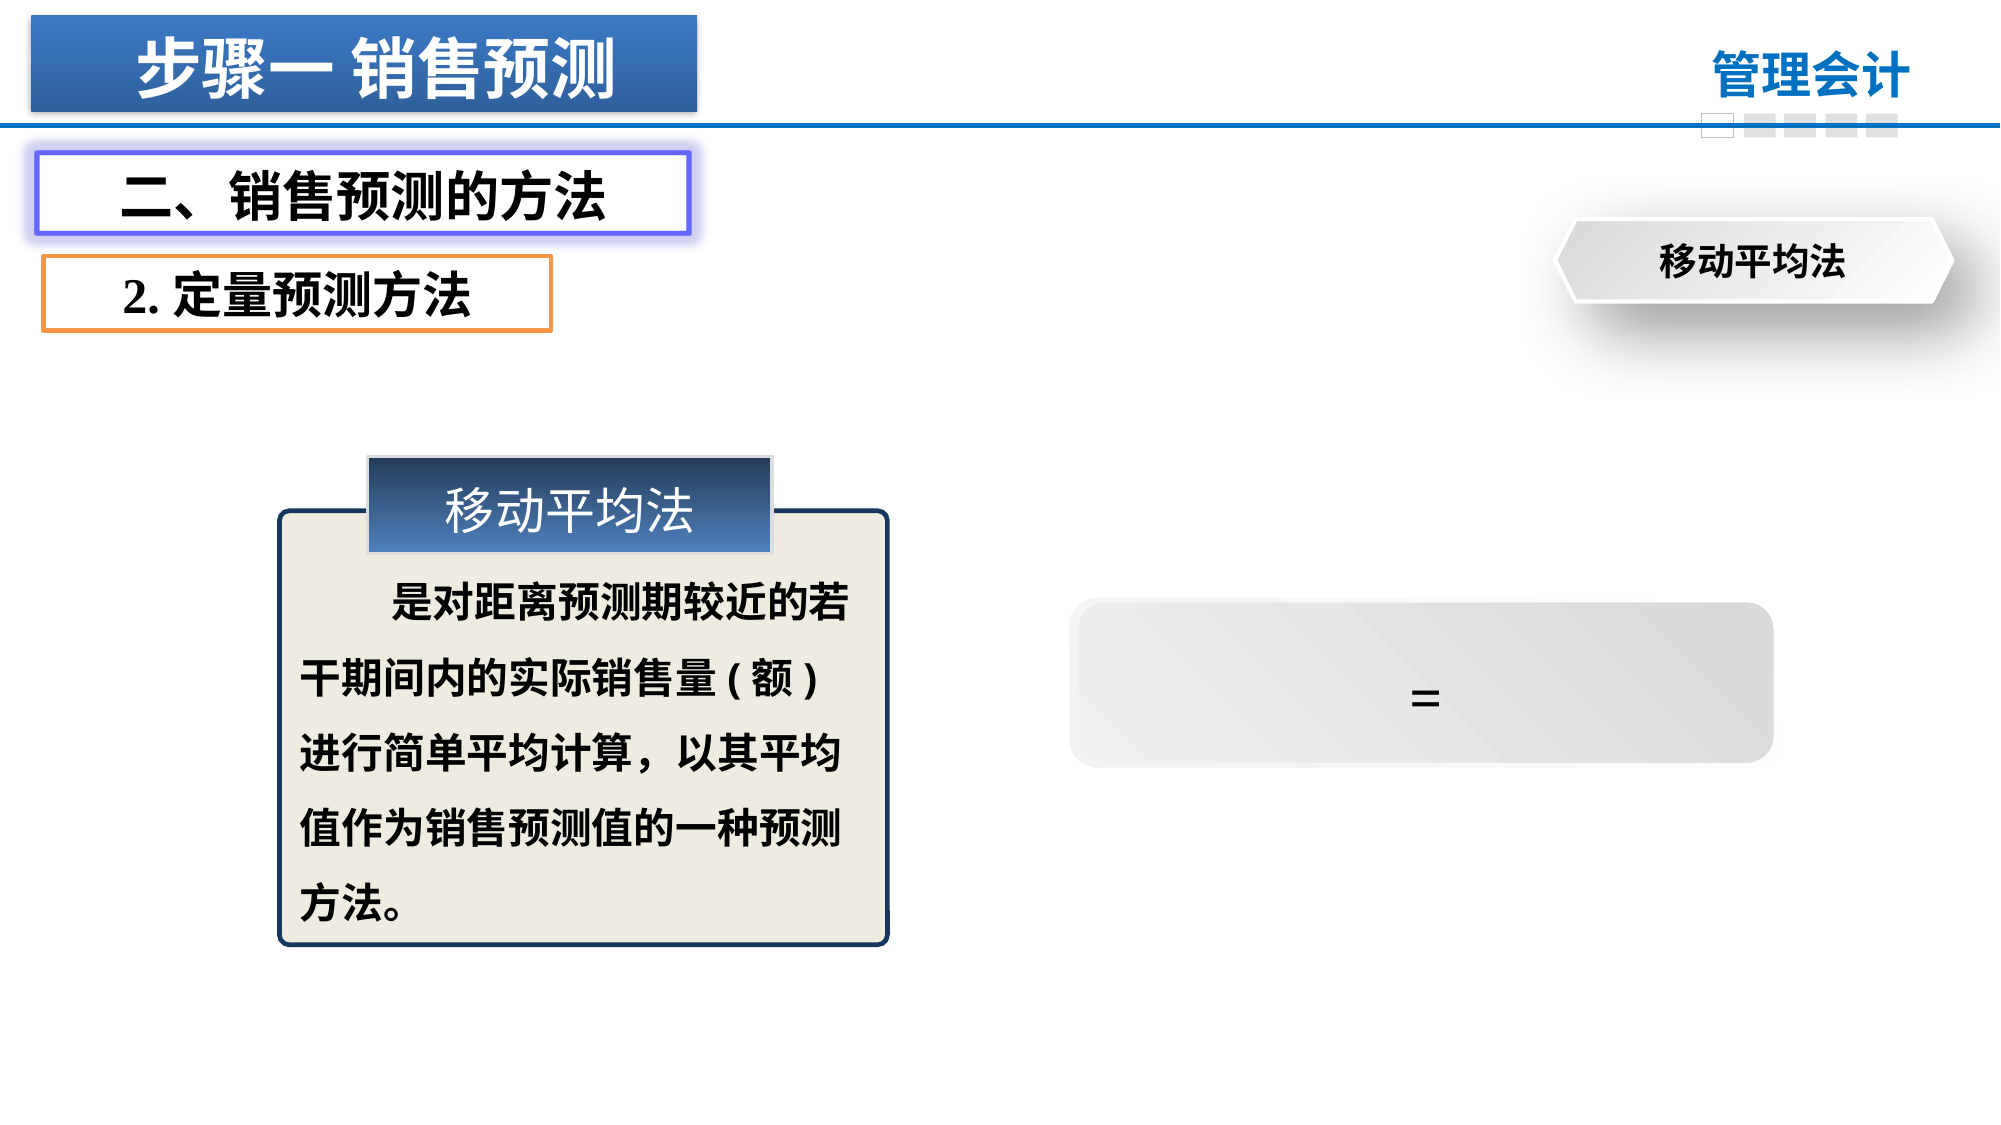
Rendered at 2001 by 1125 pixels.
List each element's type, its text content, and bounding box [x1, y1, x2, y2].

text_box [7, 125, 719, 261]
text_box 2.定量预测方法 [41, 269, 553, 333]
text_box 移动平均法 [1553, 216, 1955, 304]
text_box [279, 455, 888, 945]
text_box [31, 14, 698, 117]
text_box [1069, 597, 1783, 778]
